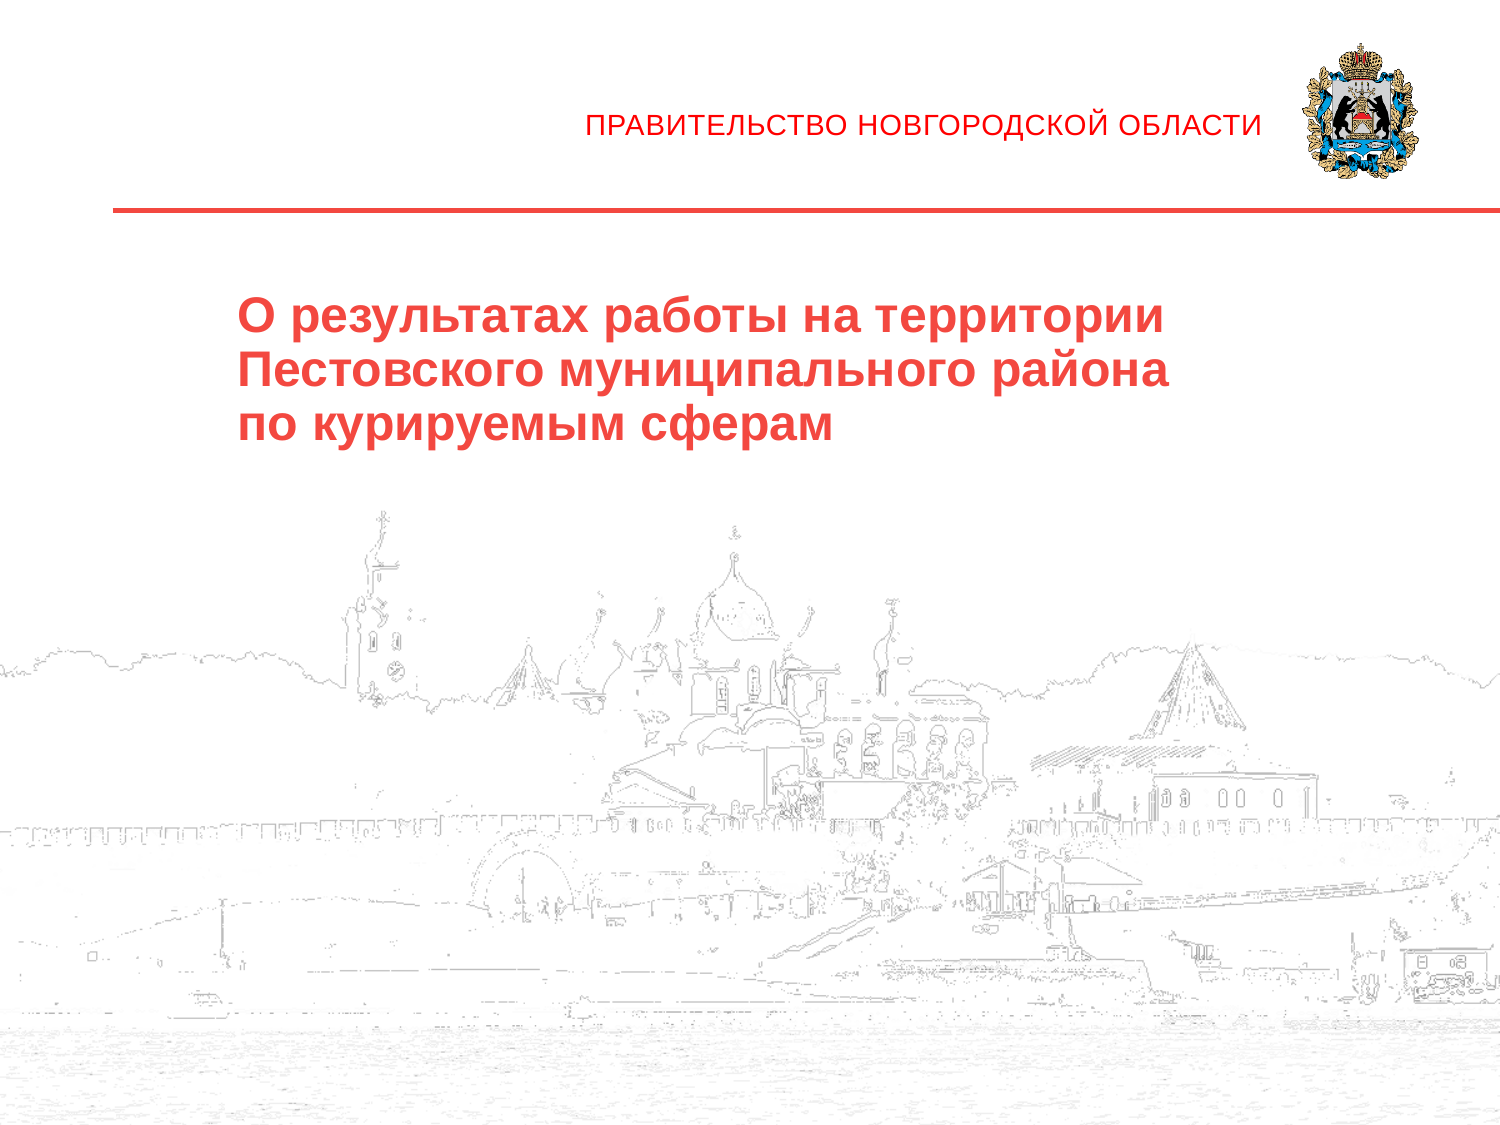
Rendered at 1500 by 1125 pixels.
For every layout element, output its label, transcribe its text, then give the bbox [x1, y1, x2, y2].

picture [1302, 43, 1419, 179]
text_box ПРАВИТЕЛЬСТВО НОВГОРОДСКОЙ ОБЛАСТИ [570, 102, 1302, 147]
picture [0, 437, 1500, 1125]
text_box О результатах работы на территории Пестовского муниципального района по курируемым сферам [222, 282, 1332, 437]
